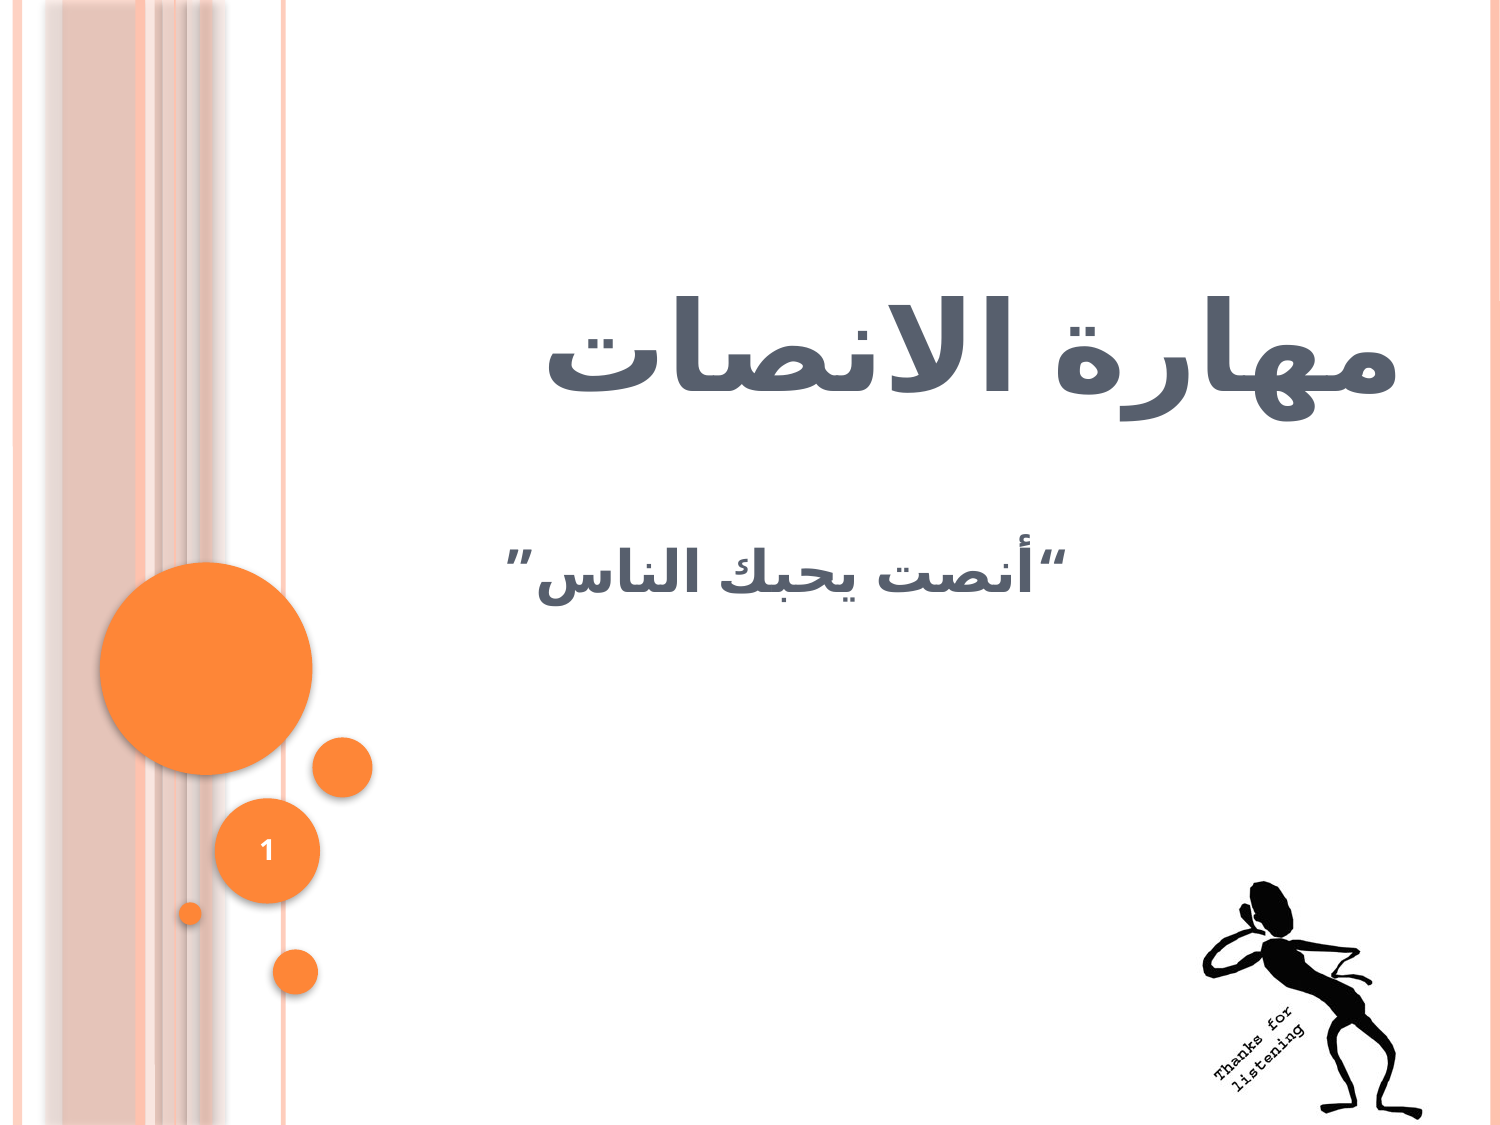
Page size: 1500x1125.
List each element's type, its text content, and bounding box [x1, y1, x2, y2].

title مهارة الانصات [407, 113, 1420, 425]
subtitle ”أنصت يحبك الناس“ [487, 527, 1500, 753]
text_box [135, 104, 1412, 205]
picture [1186, 864, 1438, 1125]
slide_number 1 [217, 808, 318, 894]
